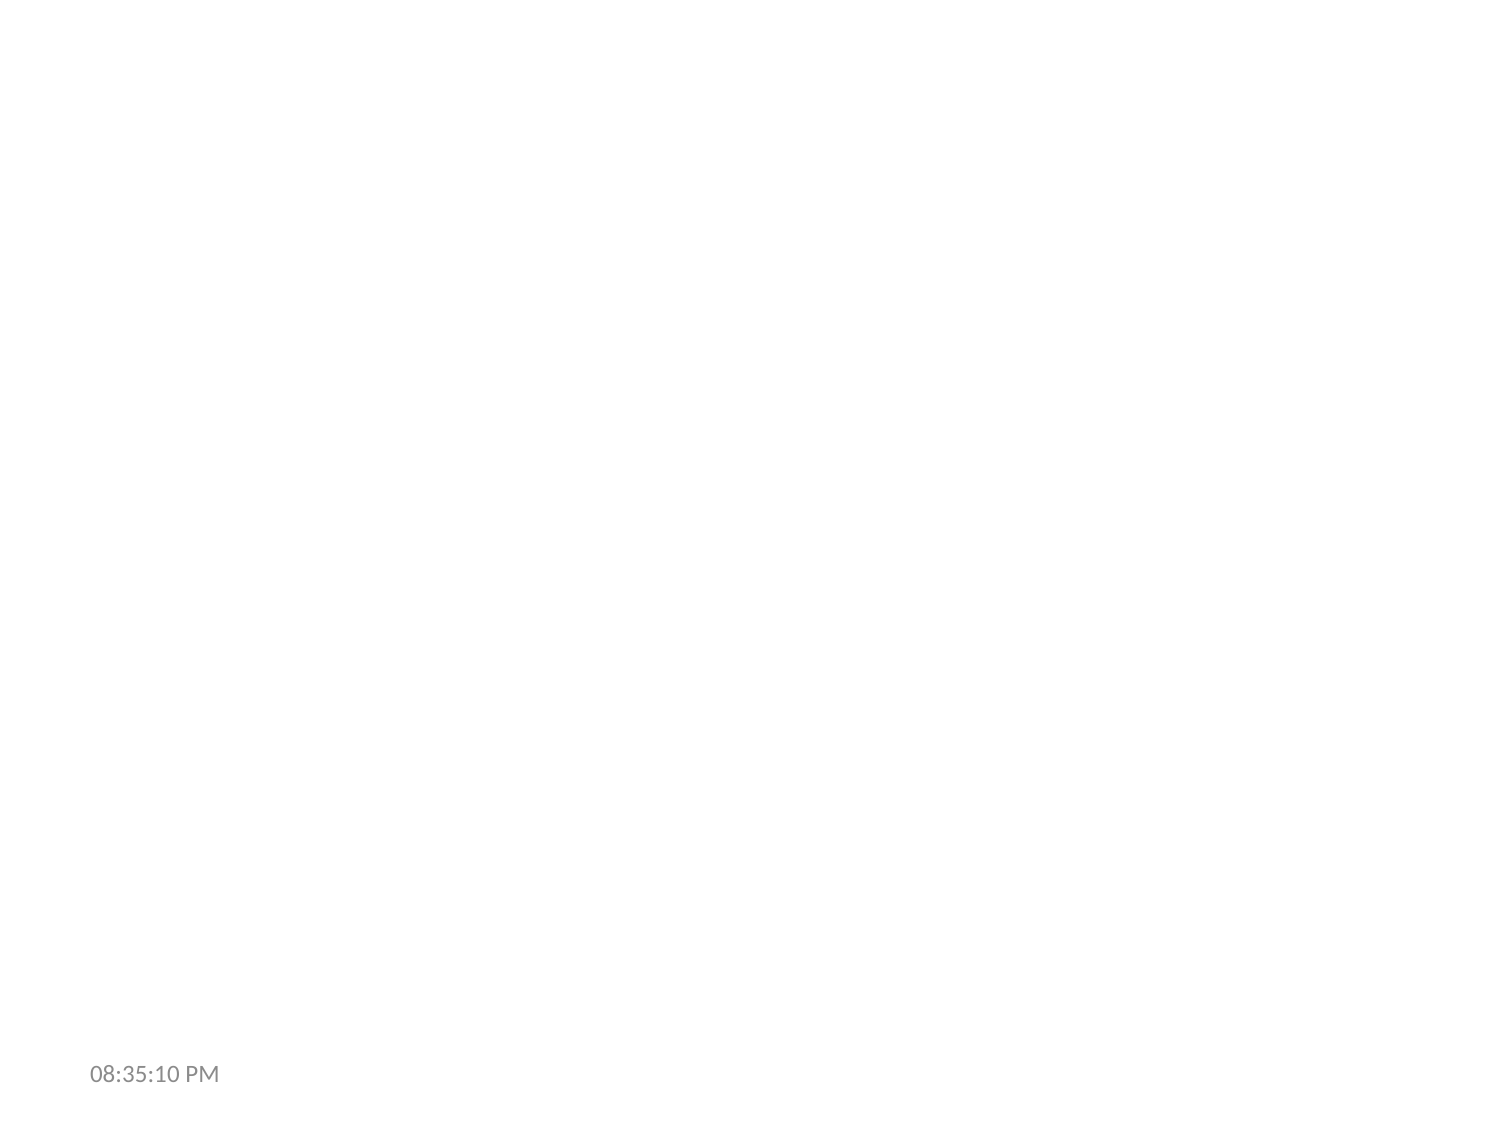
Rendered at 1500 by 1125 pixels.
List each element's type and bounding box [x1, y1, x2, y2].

slide_number [75, 1042, 425, 1103]
